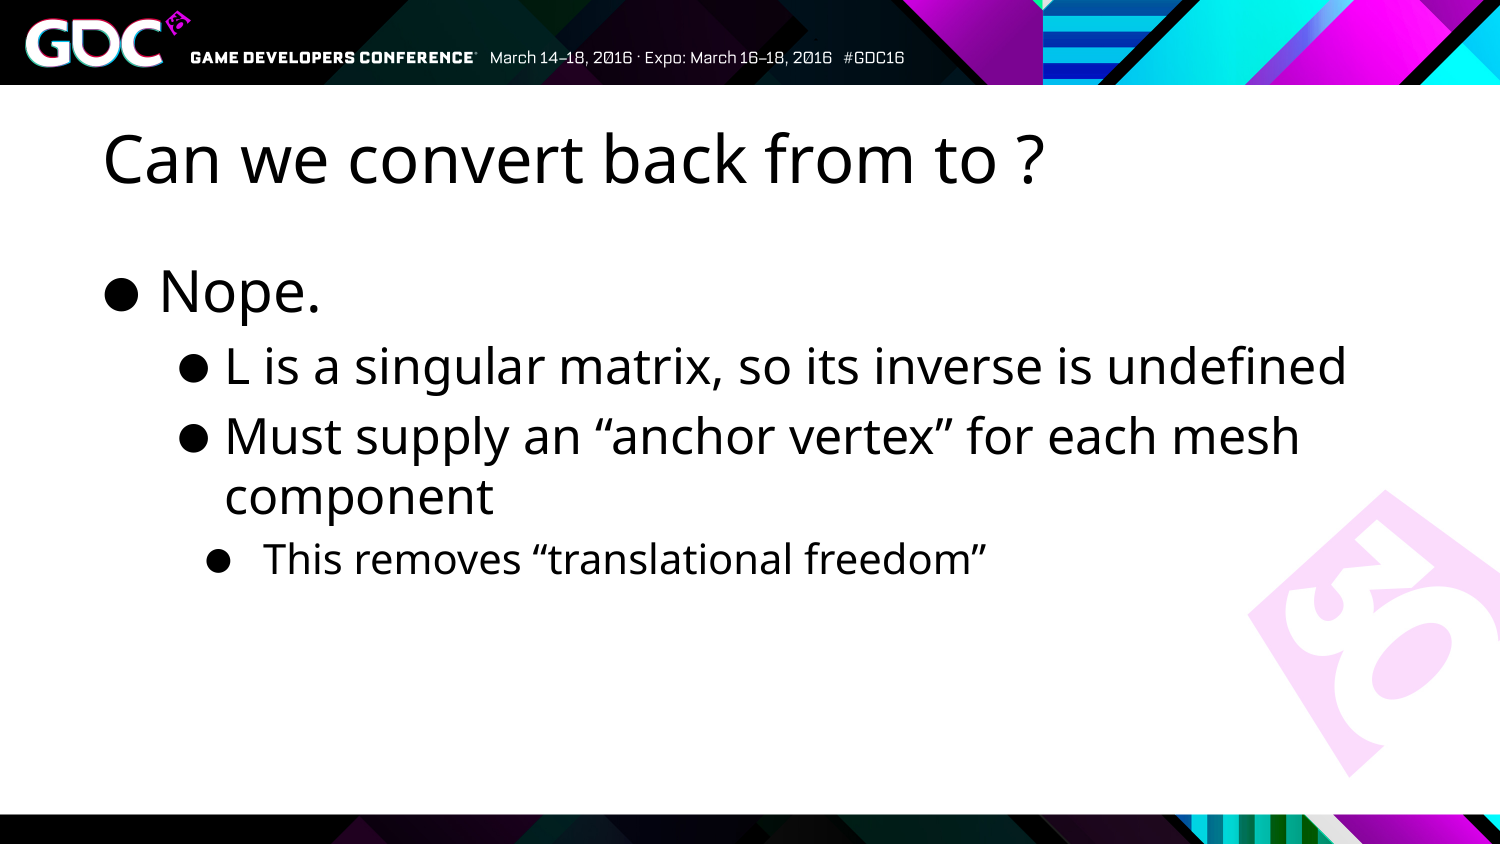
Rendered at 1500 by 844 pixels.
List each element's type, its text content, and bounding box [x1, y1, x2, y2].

list Nope. L is a singular matrix, so its inverse is undefined Must supply an “anchor vertex” for each mesh component This removes “translational freedom” [87, 246, 1413, 697]
picture [0, 0, 1500, 844]
